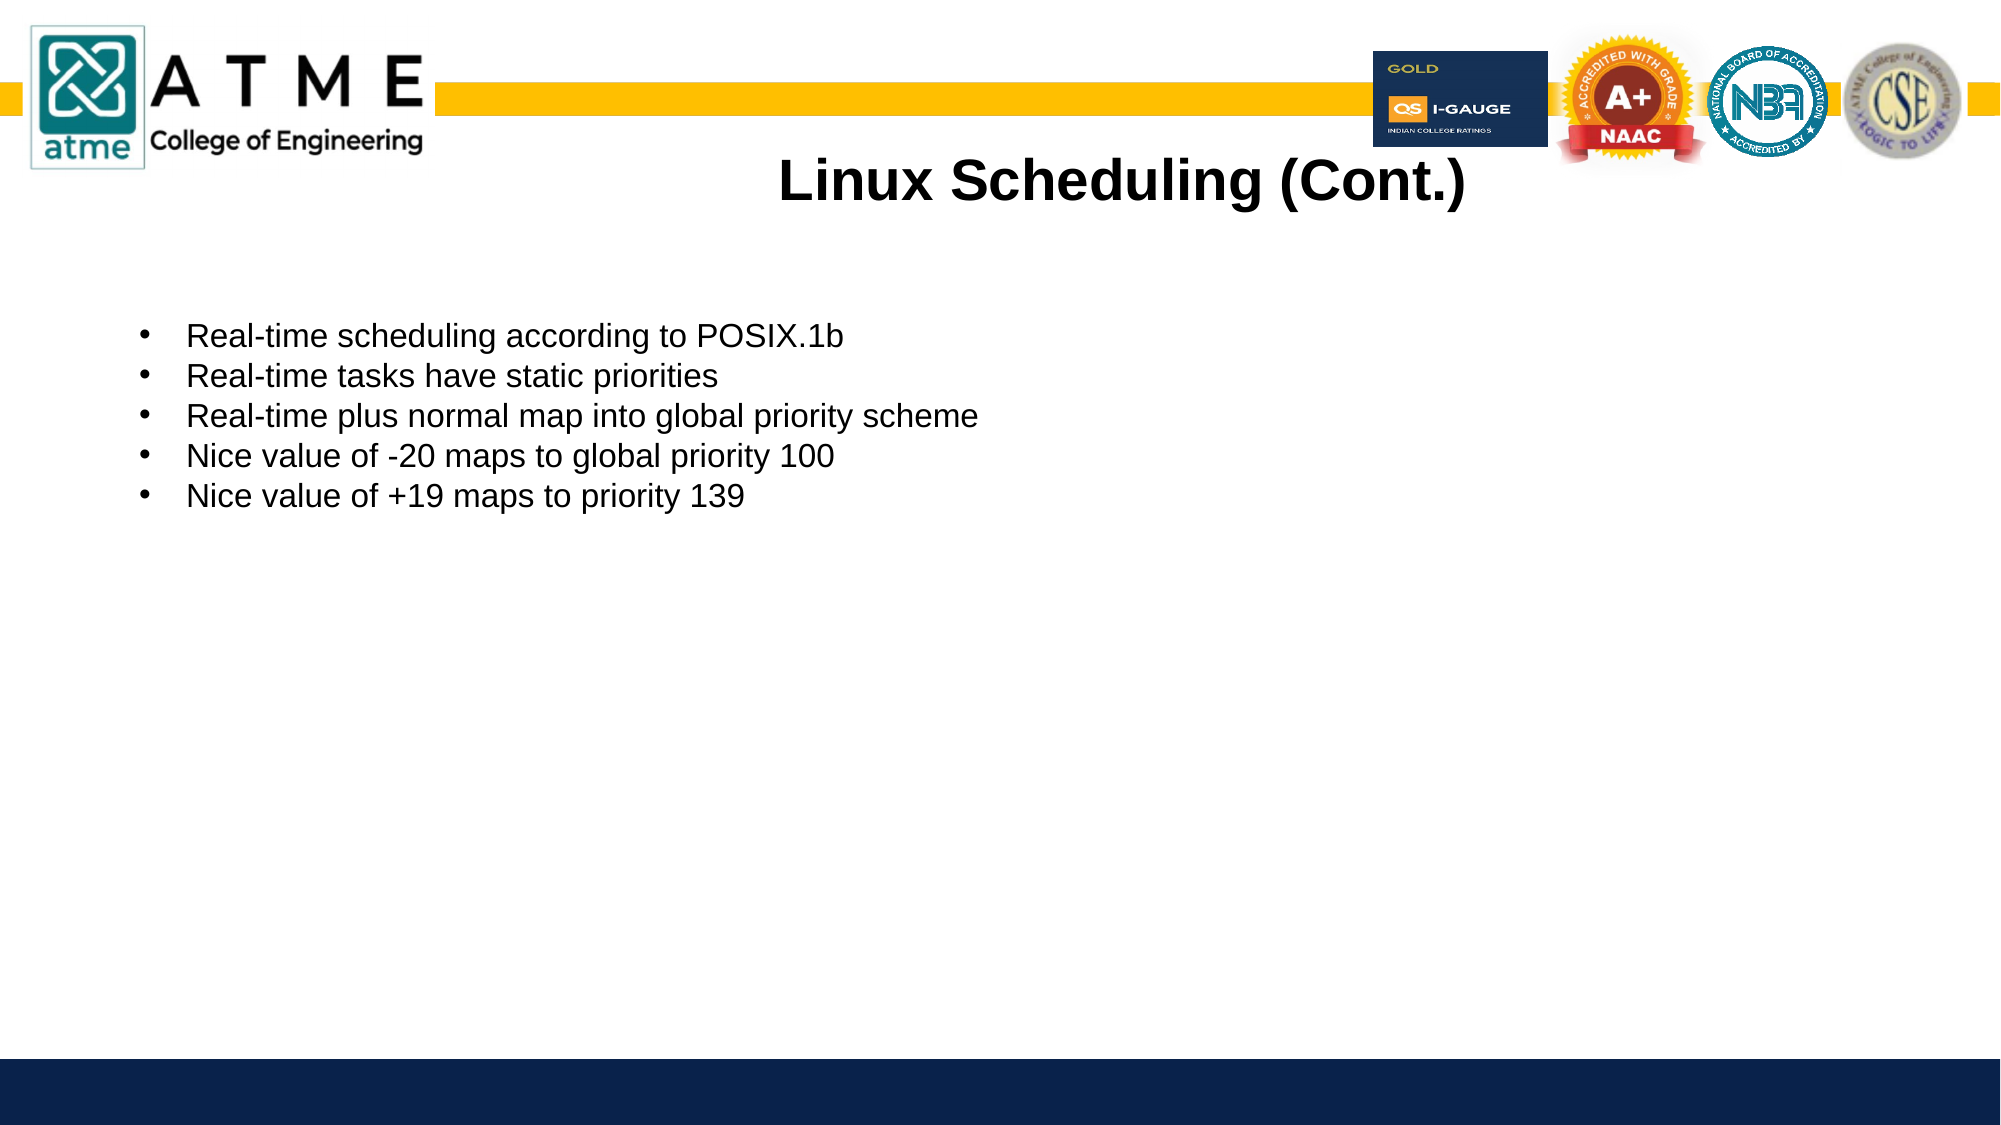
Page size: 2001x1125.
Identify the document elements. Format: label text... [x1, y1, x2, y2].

picture [0, 1059, 2001, 1125]
picture [1373, 20, 1828, 180]
picture [22, 15, 435, 178]
text_box Real-time scheduling according to POSIX.1b Real-time tasks have static priorities Real-time plus normal map into global priority scheme Nice value of -20 maps to global priority 100 Nice value of +19 maps to priority 139 [124, 306, 996, 522]
text_box Linux Scheduling (Cont.) [764, 135, 1484, 220]
picture [1840, 26, 1968, 176]
